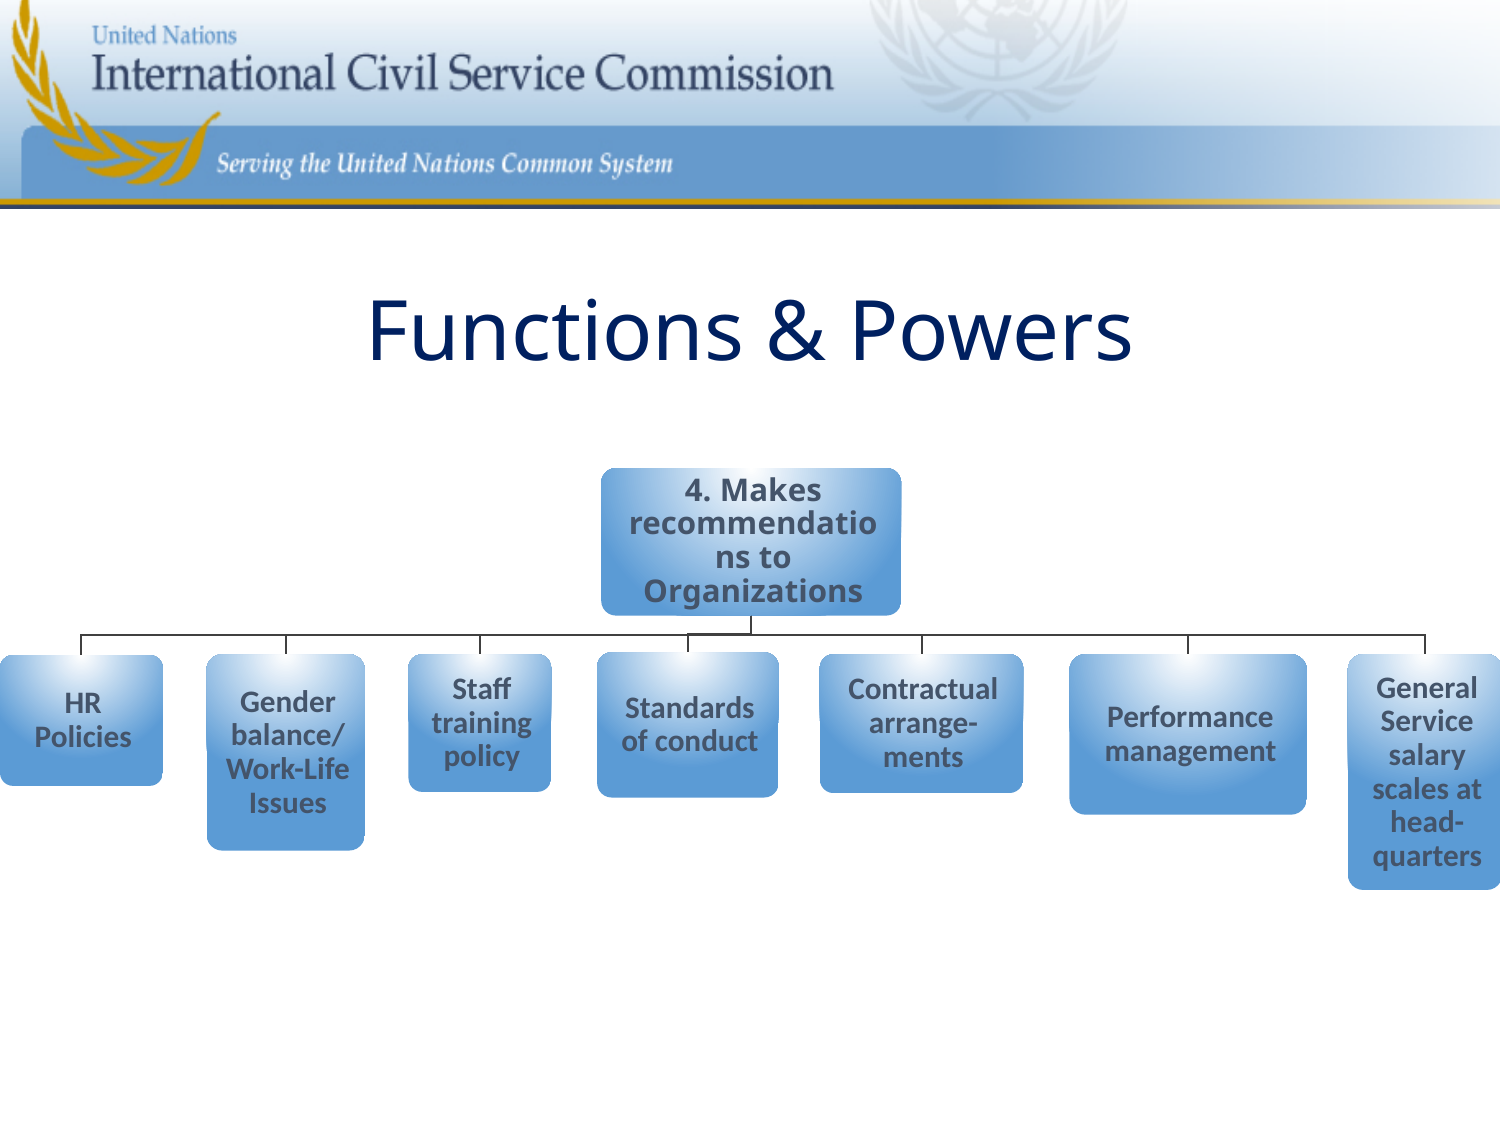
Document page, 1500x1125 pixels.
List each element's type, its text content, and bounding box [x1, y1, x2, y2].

text_box Functions & Powers [331, 270, 1169, 385]
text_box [0, 404, 1500, 954]
picture [0, 0, 1500, 209]
